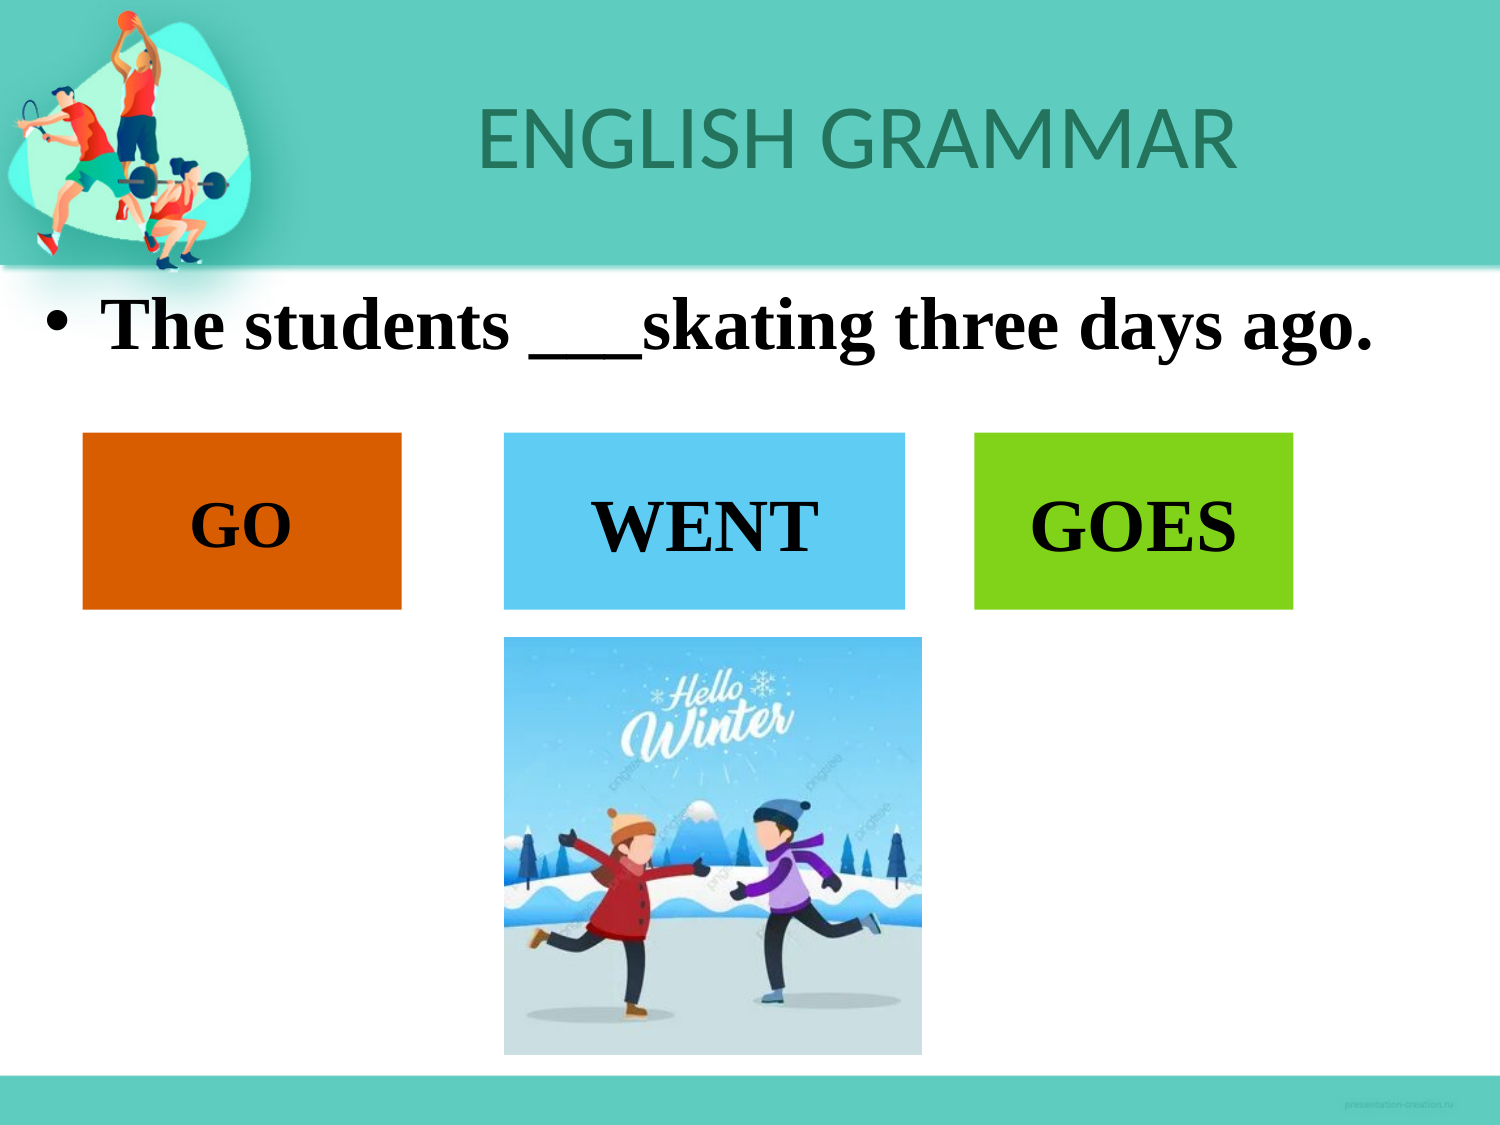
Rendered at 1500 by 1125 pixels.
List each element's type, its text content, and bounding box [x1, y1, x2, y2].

list The students ___skating three days ago. [29, 267, 1471, 1012]
picture [0, 0, 1500, 1125]
text_box GO [81, 430, 404, 612]
text_box WENT [502, 430, 907, 612]
text_box GOES [972, 430, 1295, 612]
title ENGLISH GRAMMAR [242, 37, 1475, 227]
